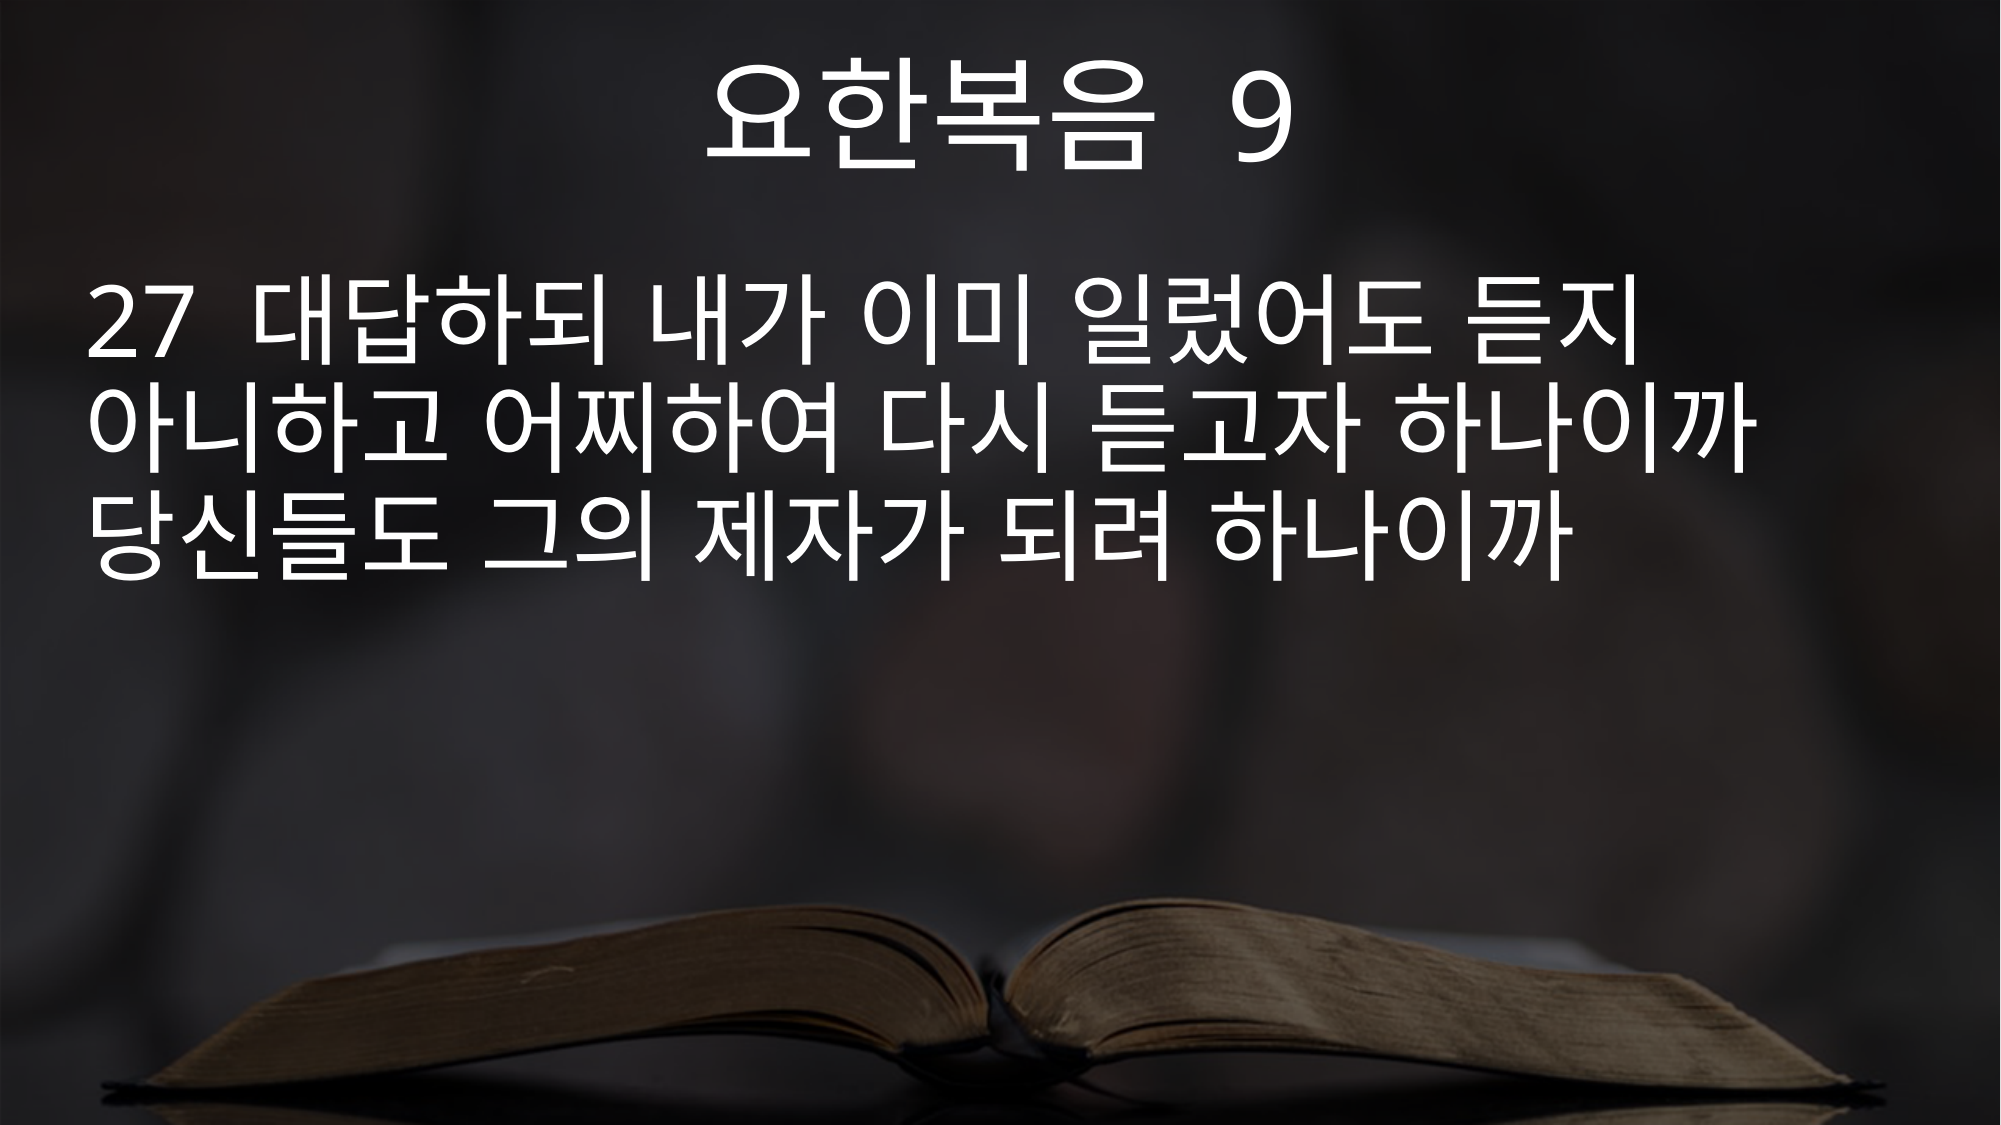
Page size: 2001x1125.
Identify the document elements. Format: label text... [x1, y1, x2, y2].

footer 요한복음 9 [0, 32, 2000, 192]
list 27 대답하되 내가 이미 일렀어도 듣지 아니하고 어찌하여 다시 듣고자 하나이까 당신들도 그의 제자가 되려 하나이까 [69, 263, 1953, 423]
picture [0, 0, 2001, 1125]
